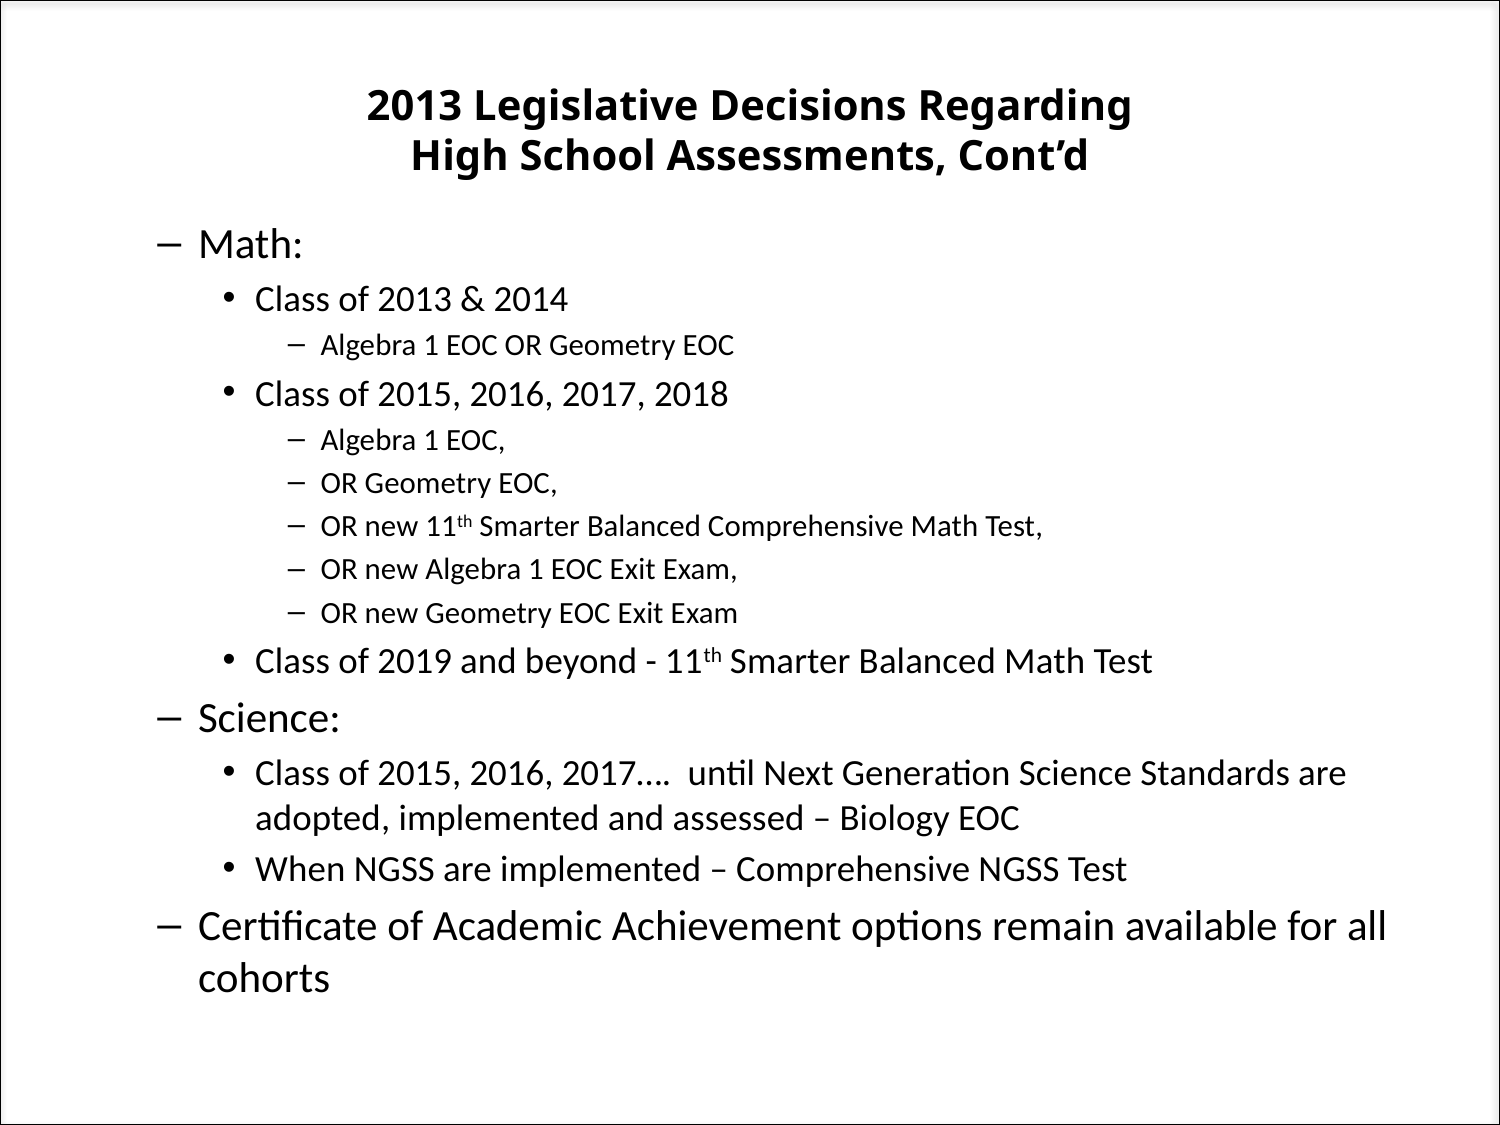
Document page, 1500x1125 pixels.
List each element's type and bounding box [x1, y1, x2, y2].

text_box [0, 0, 1500, 1125]
